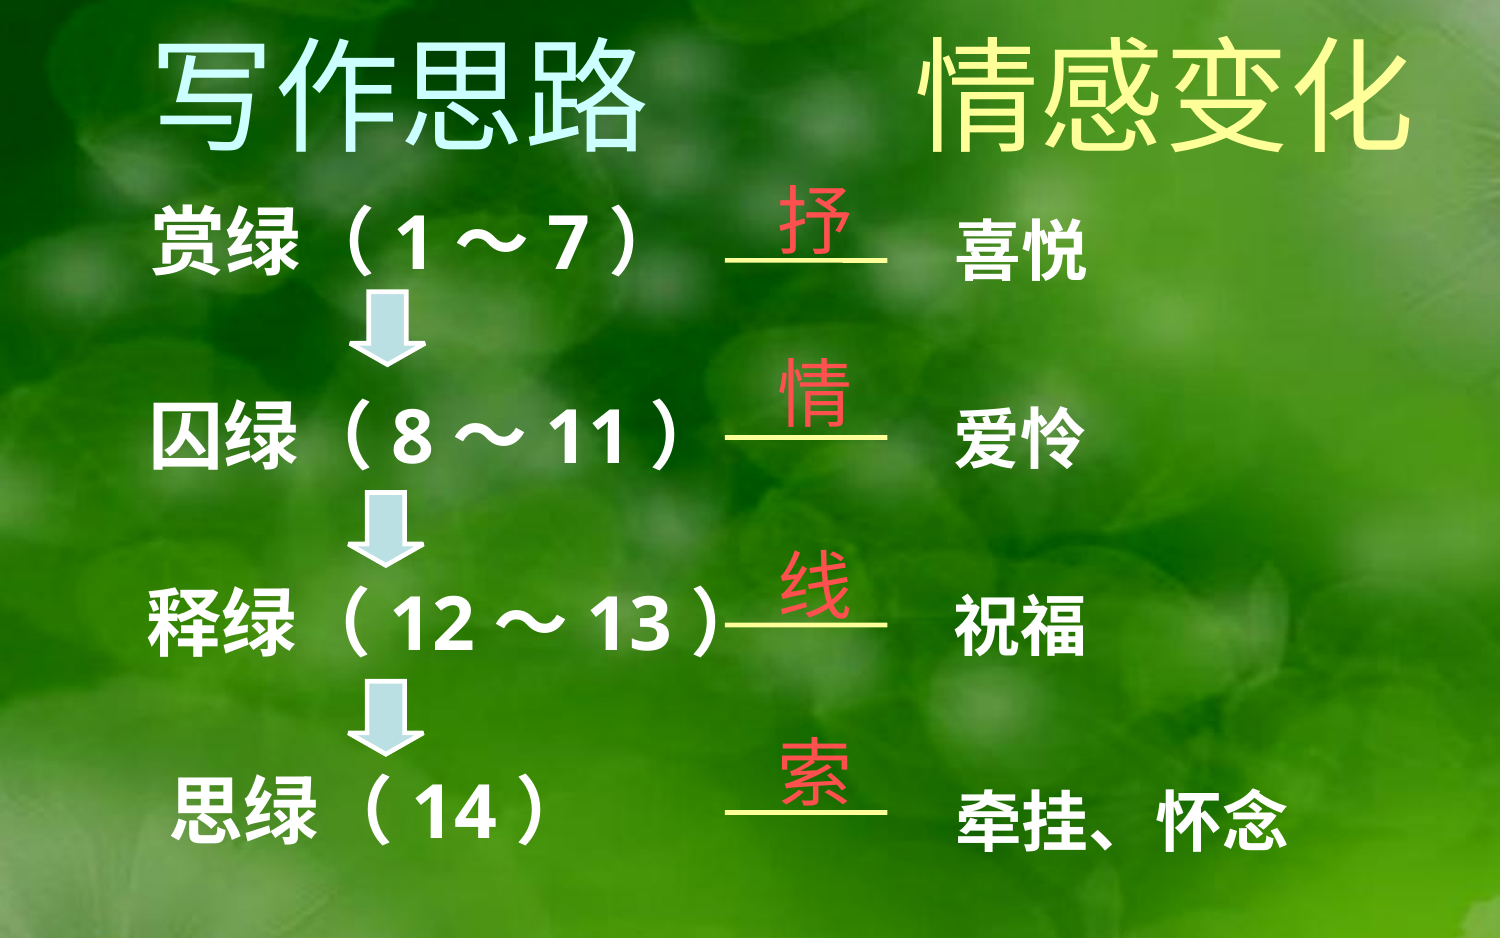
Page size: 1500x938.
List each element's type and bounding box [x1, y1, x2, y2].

text_box [761, 166, 869, 825]
picture [0, 0, 1500, 938]
